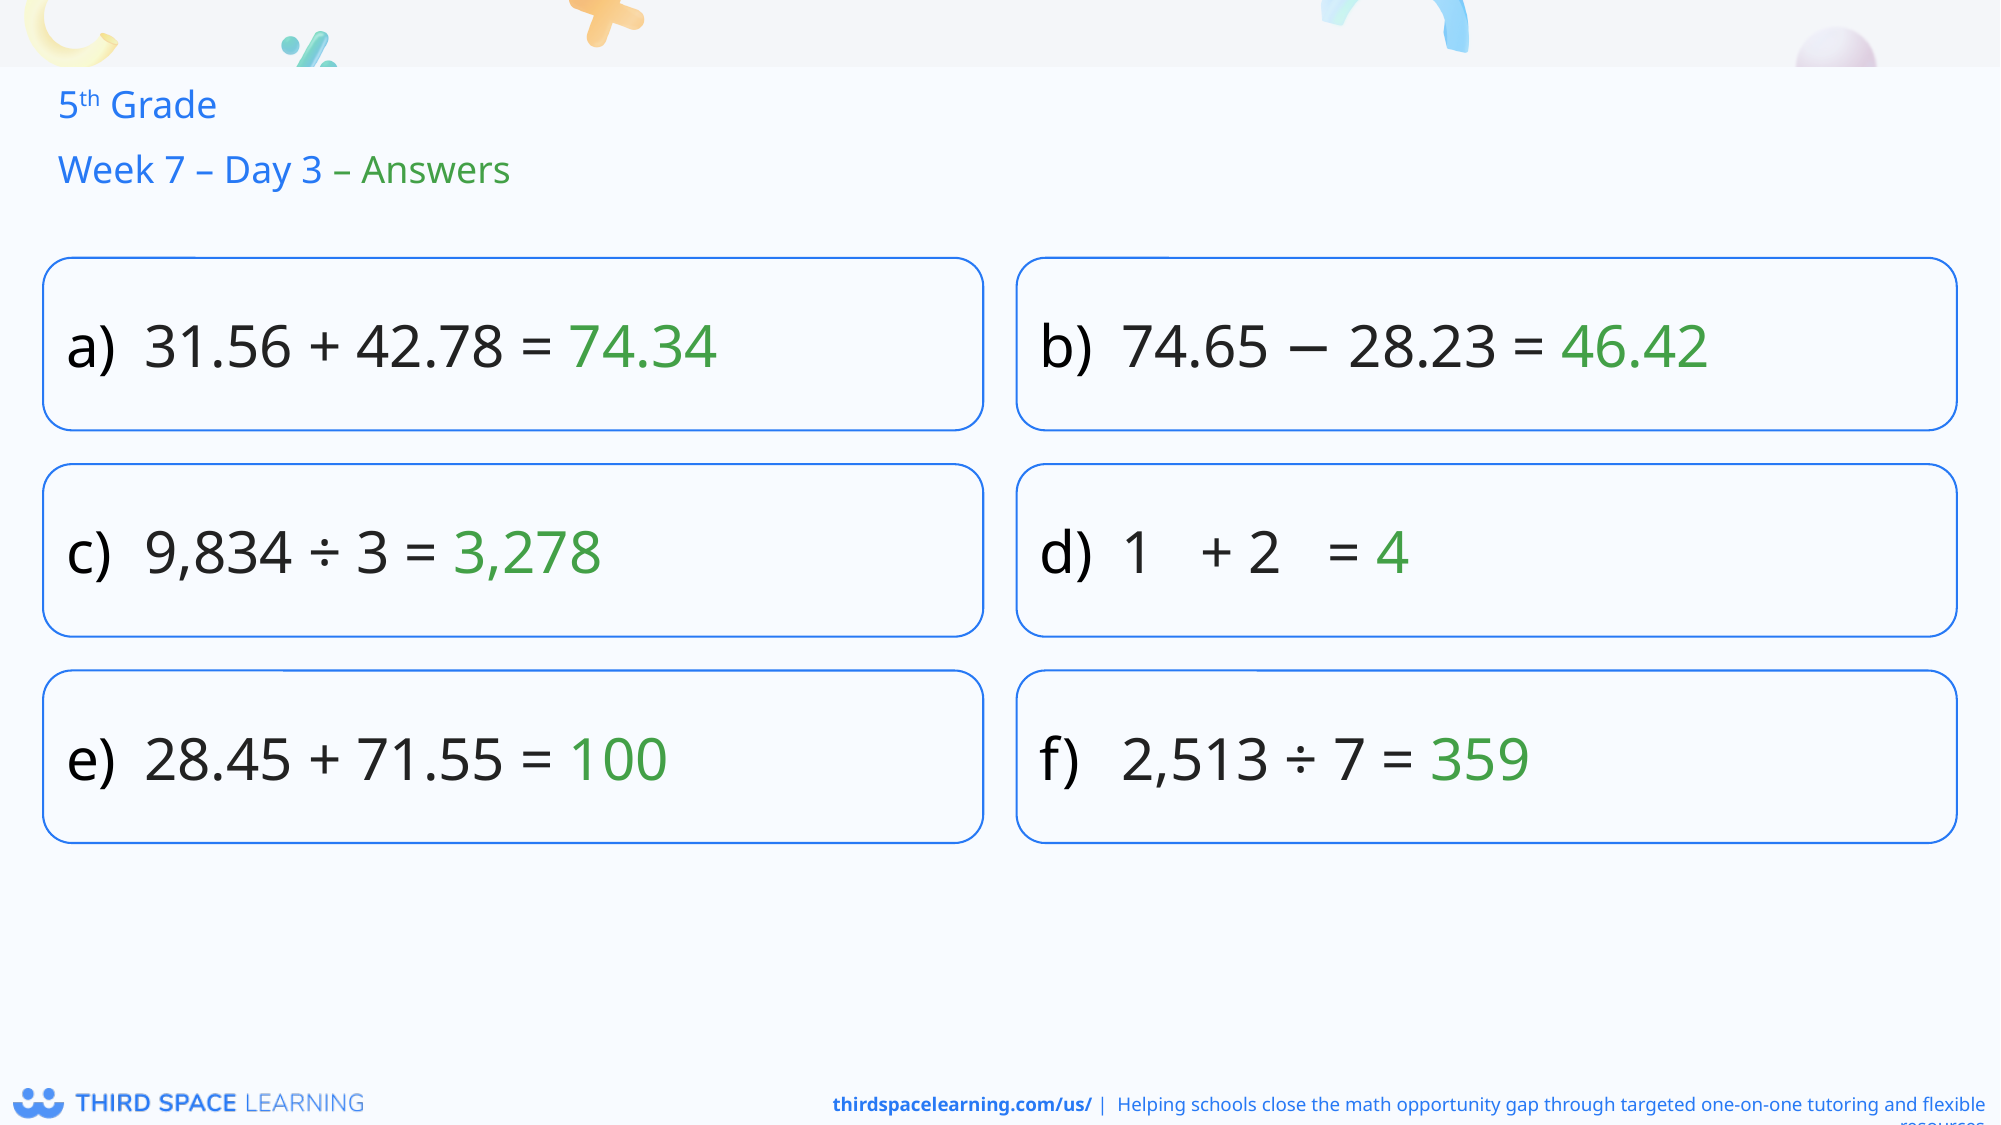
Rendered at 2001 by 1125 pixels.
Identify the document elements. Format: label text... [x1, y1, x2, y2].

list 31.56 + 42.78 = 74.34 [129, 272, 962, 416]
text_box 5th Grade Week 7 – Day 3 – Answers [43, 73, 705, 212]
picture [13, 1088, 365, 1119]
list 2,513 ÷ 7 = 359 [1106, 684, 1939, 829]
list 9,834 ÷ 3 = 3,278 [129, 478, 962, 623]
list 74.65 − 28.23 = 46.42 [1106, 272, 1939, 416]
list 28.45 + 71.55 = 100 [129, 684, 962, 829]
picture [0, 0, 2000, 67]
